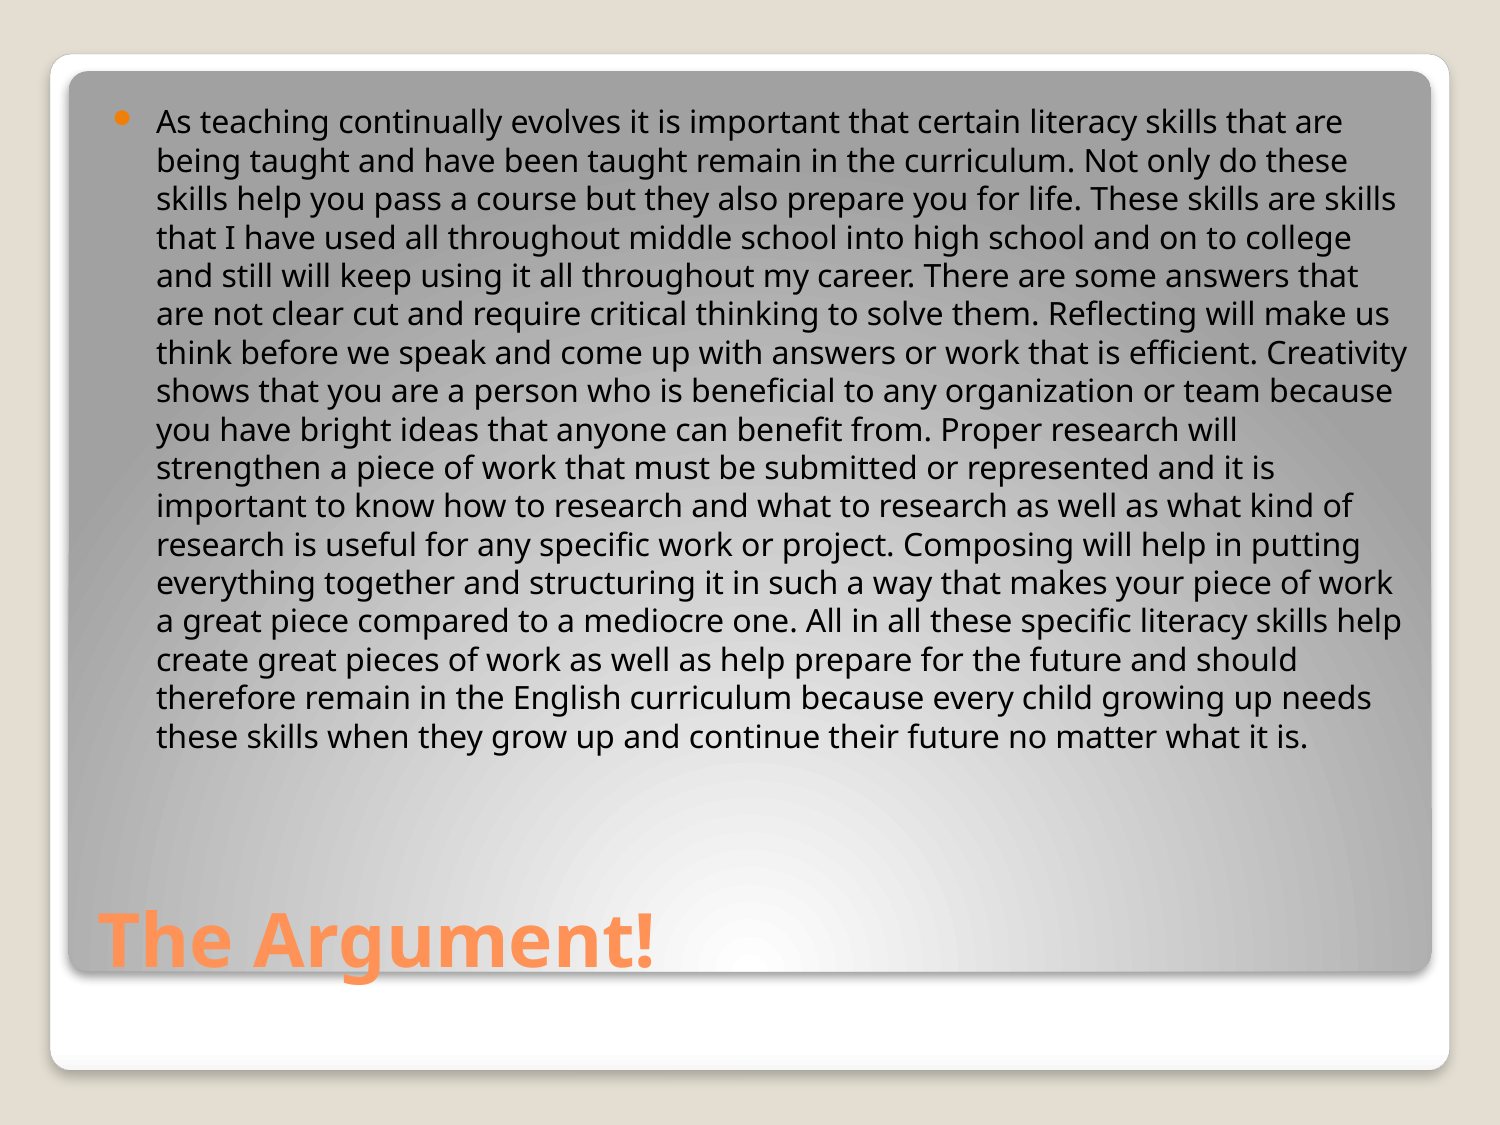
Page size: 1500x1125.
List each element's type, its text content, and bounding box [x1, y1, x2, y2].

list As teaching continually evolves it is important that certain literacy skills that are being taught and have been taught remain in the curriculum. Not only do these skills help you pass a course but they also prepare you for life. These skills are skills that I have used all throughout middle school into high school and on to college and still will keep using it all throughout my career. There are some answers that are not clear cut and require critical thinking to solve them. Reflecting will make us think before we speak and come up with answers or work that is efficient. Creativity shows that you are a person who is beneficial to any organization or team because you have bright ideas that anyone can benefit from. Proper research will strengthen a piece of work that must be submitted or represented and it is important to know how to research and what to research as well as what kind of research is useful for any specific work or project. Composing will help in putting everything together and structuring it in such a way that makes your piece of work a great piece compared to a mediocre one. All in all these specific literacy skills help create great pieces of work as well as help prepare for the future and should therefore remain in the English curriculum because every child growing up needs these skills when they grow up and continue their future no matter what it is. [82, 86, 1425, 774]
title The Argument! [82, 817, 1425, 990]
